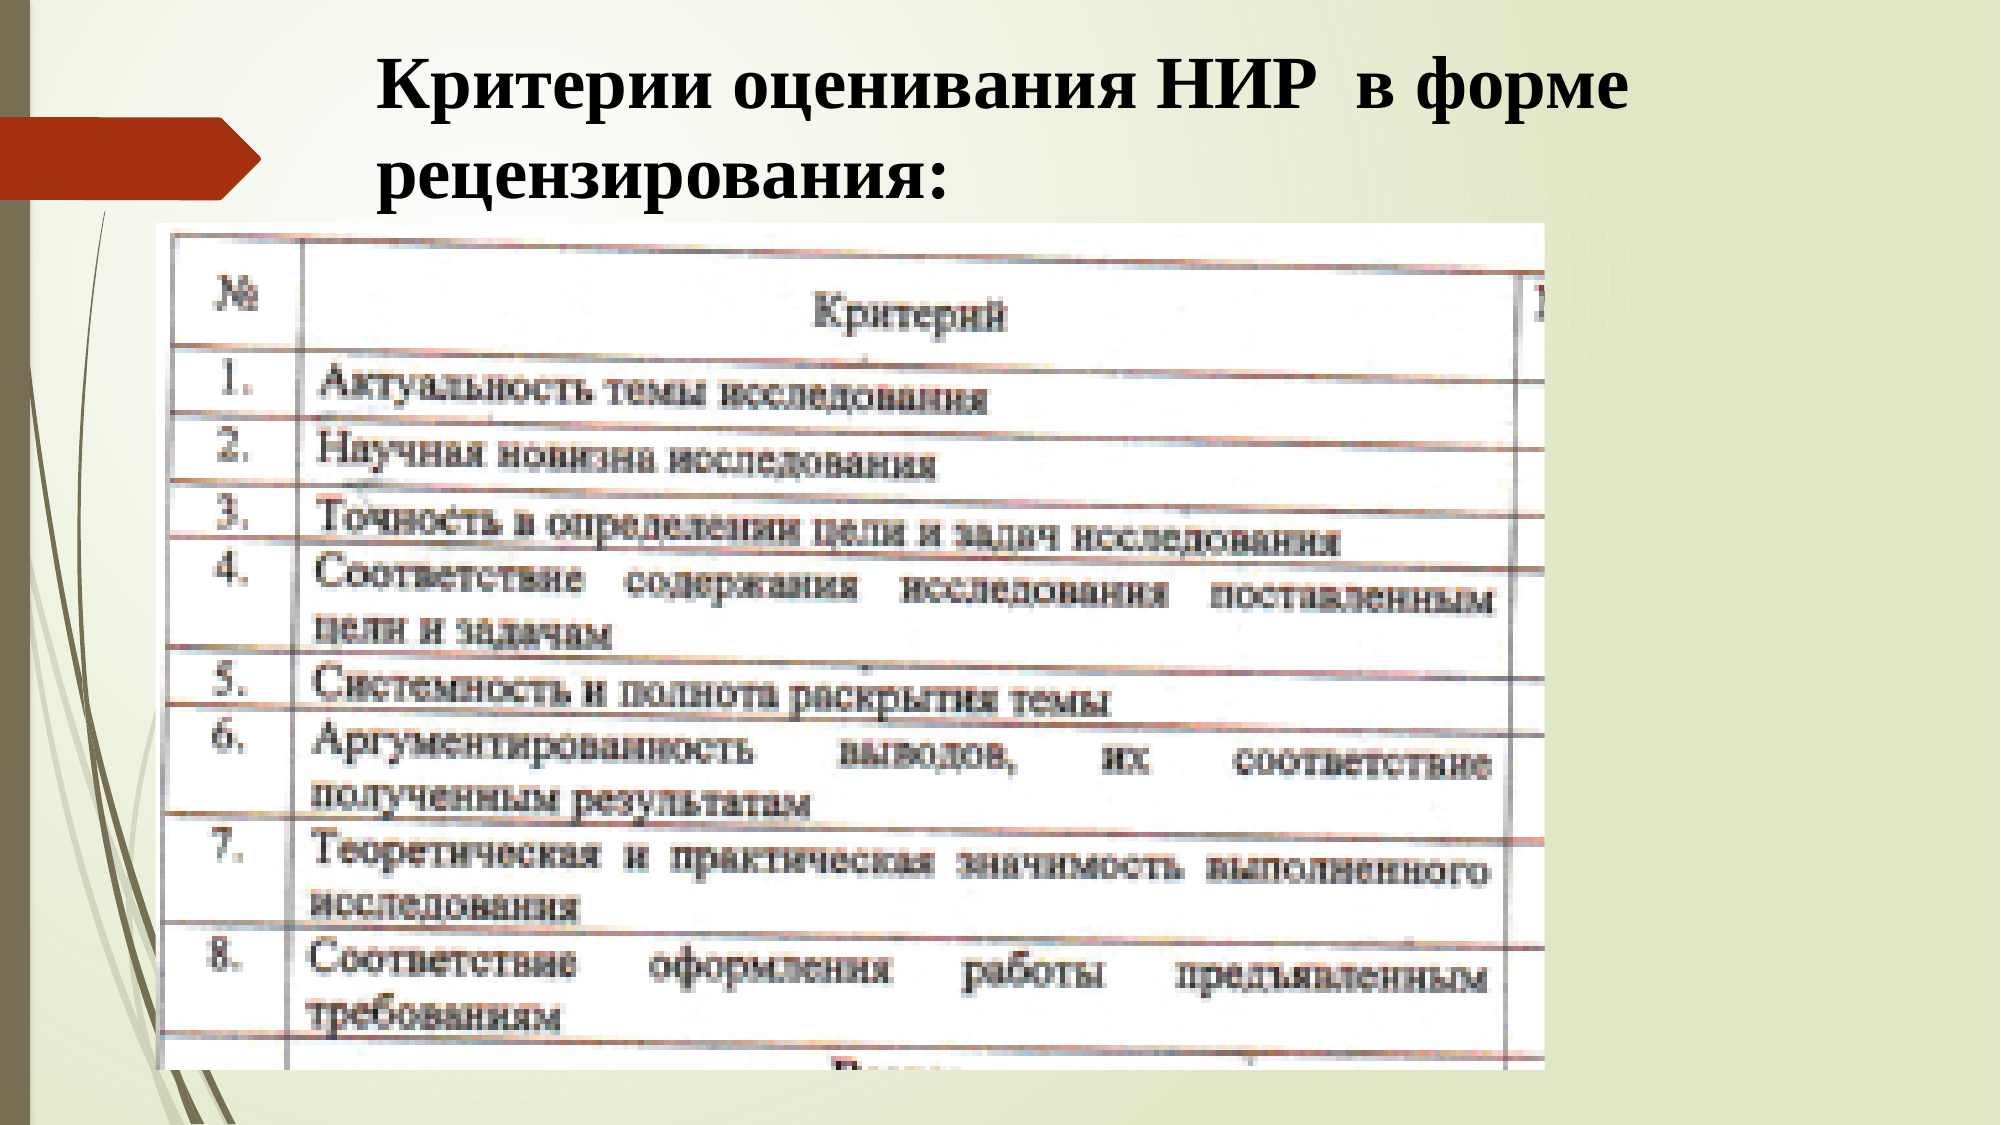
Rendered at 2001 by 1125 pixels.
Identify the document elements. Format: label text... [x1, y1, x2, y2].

title Критерии оценивания НИР в форме рецензирования: [361, 26, 1823, 237]
picture [155, 223, 1545, 1070]
